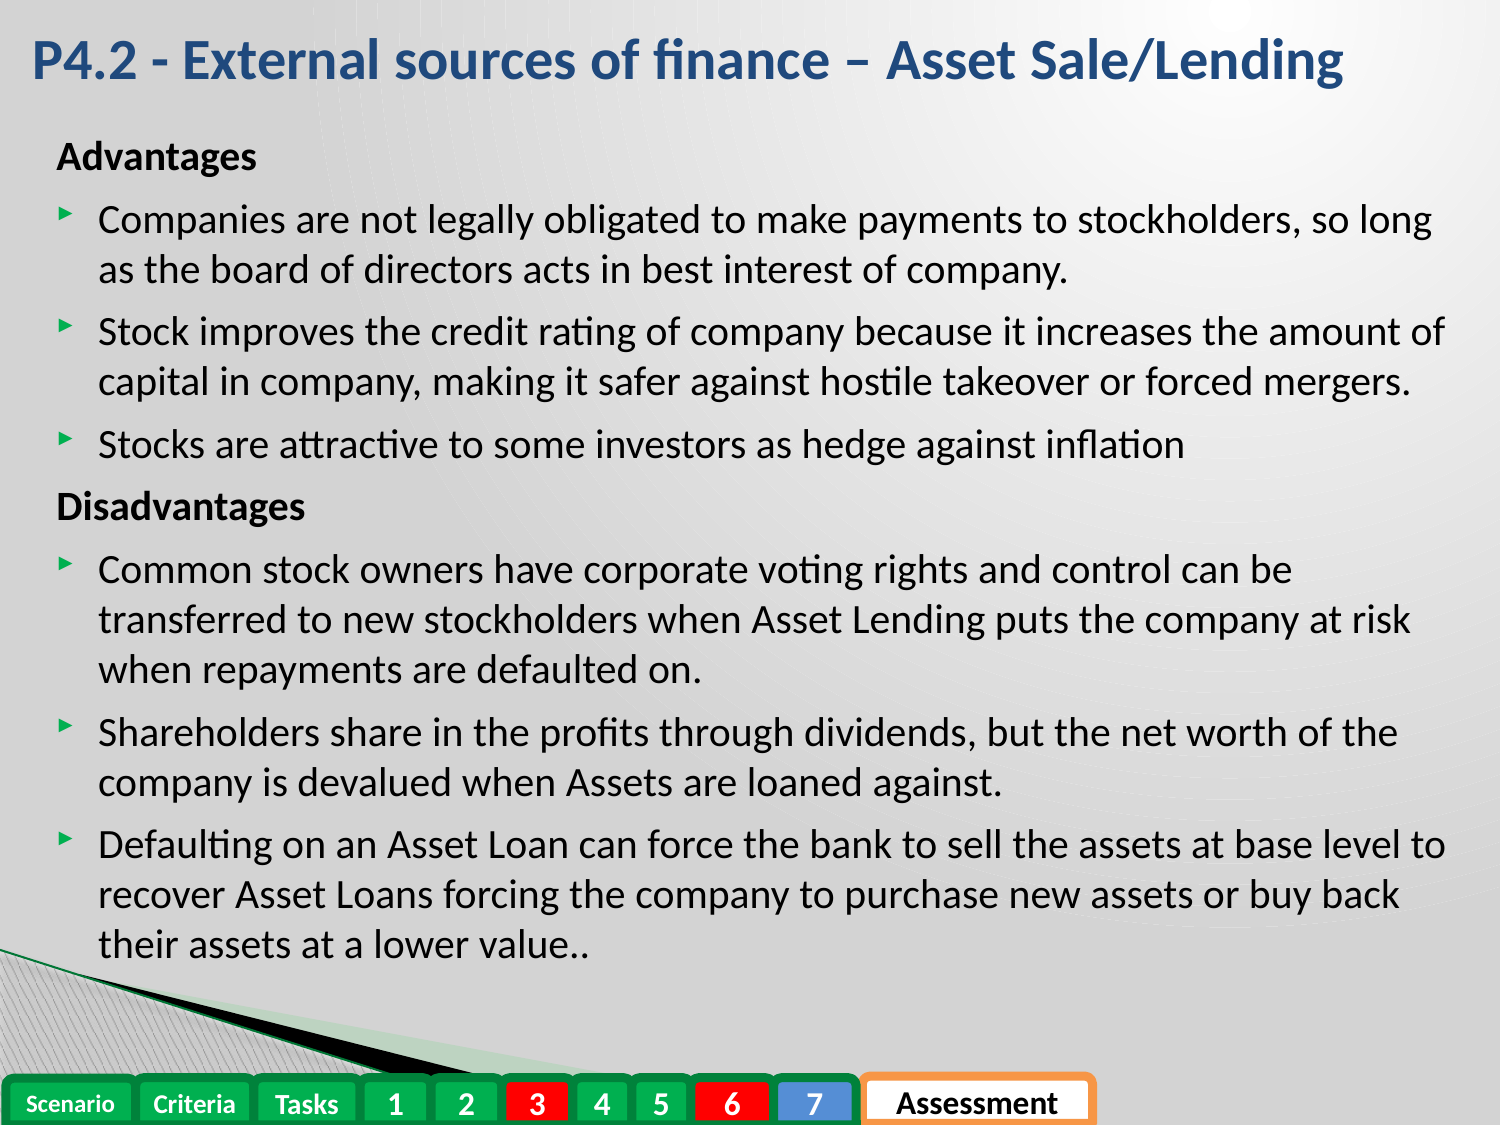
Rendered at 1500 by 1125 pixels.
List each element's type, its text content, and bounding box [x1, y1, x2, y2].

list Advantages Companies are not legally obligated to make payments to stockholders, so long as the board of directors acts in best interest of company. Stock improves the credit rating of company because it increases the amount of capital in company, making it safer against hostile takeover or forced mergers. Stocks are attractive to some investors as hedge against inflation Disadvantages Common stock owners have corporate voting rights and control can be transferred to new stockholders when Asset Lending puts the company at risk when repayments are defaulted on. Shareholders share in the profits through dividends, but the net worth of the company is devalued when Assets are loaned against. Defaulting on an Asset Loan can force the bank to sell the assets at base level to recover Asset Loans forcing the company to purchase new assets or buy back their assets at a lower value.. [23, 121, 1465, 1047]
title P4.2 - External sources of finance – Asset Sale/Lending [17, 19, 1489, 94]
